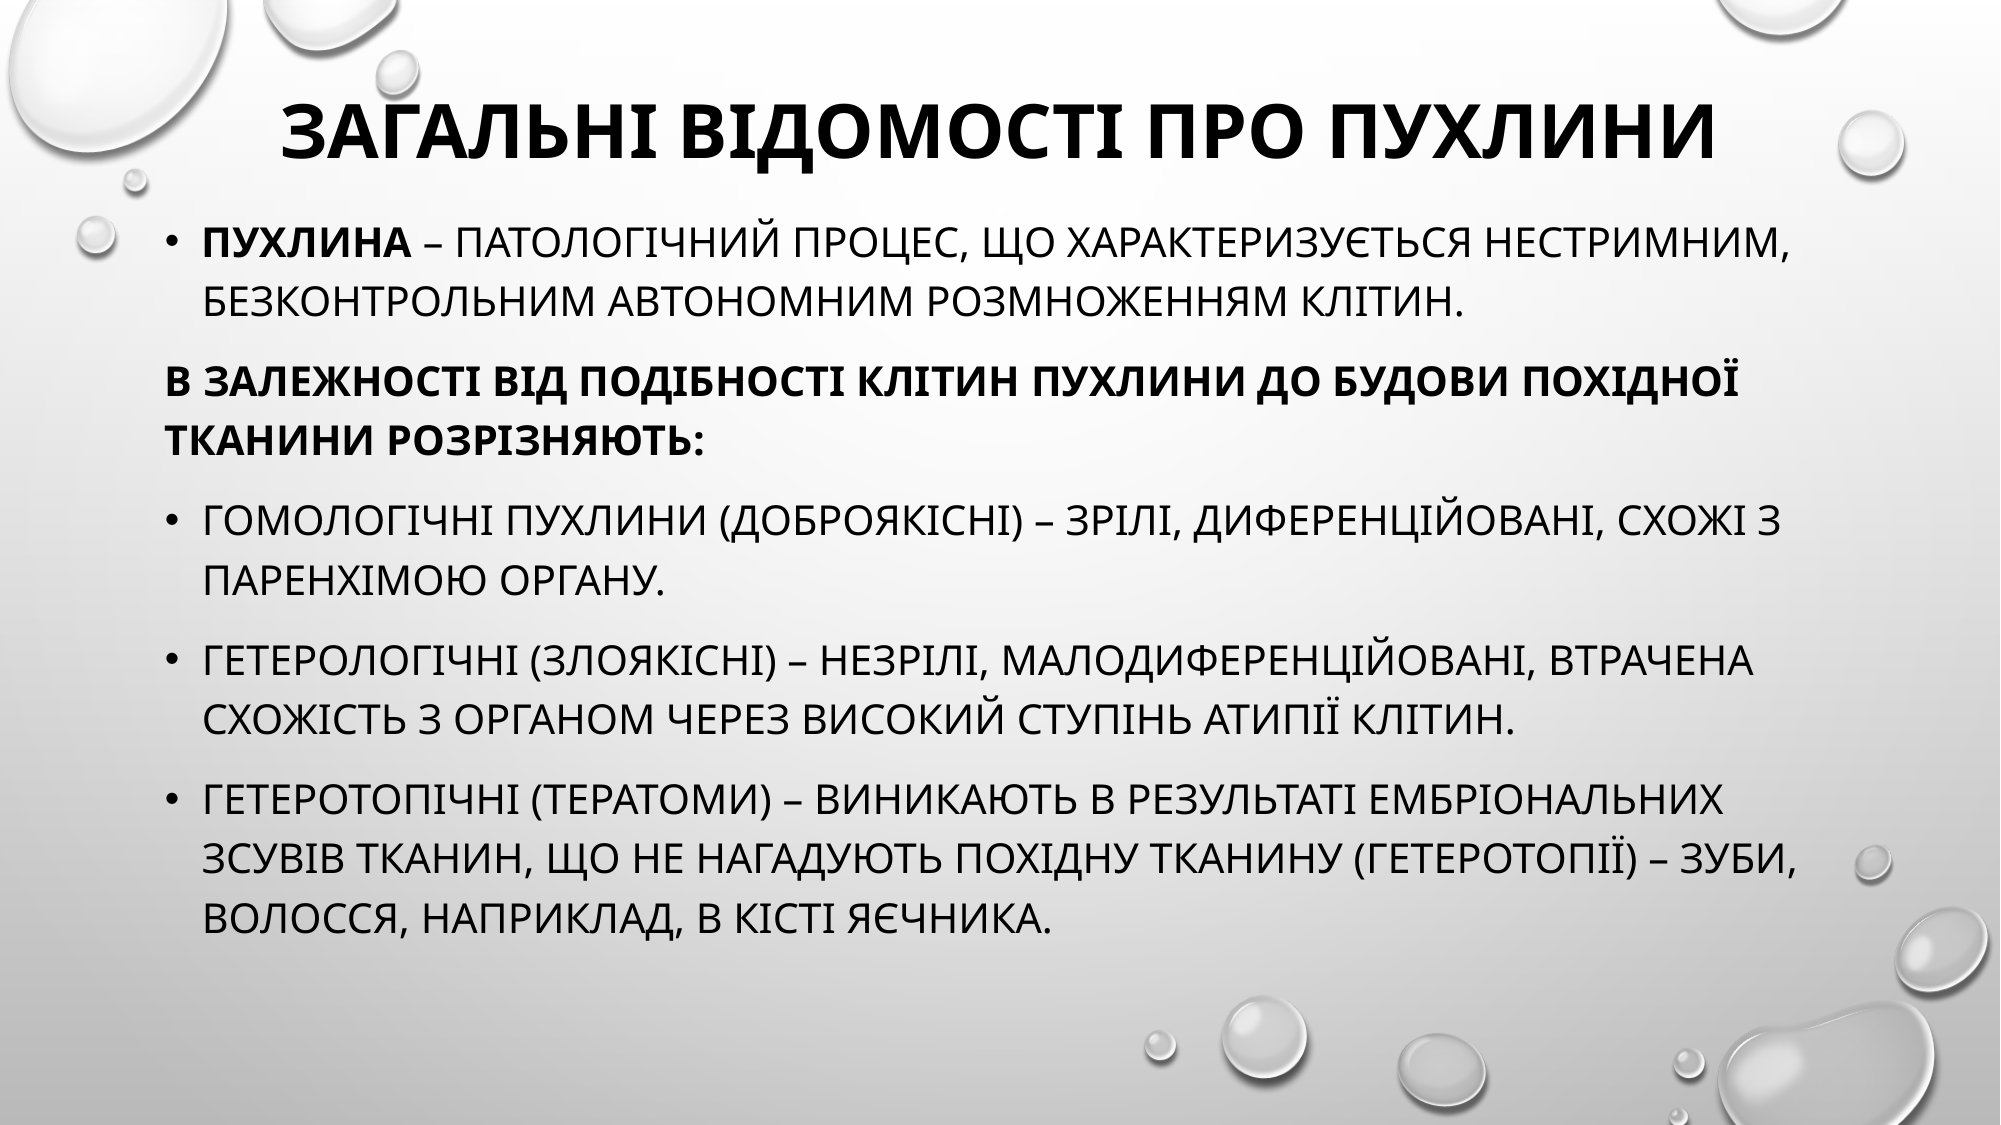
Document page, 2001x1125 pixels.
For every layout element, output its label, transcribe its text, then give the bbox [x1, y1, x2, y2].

picture [0, 0, 2000, 1125]
list Пухлина – патологічний процес, що характеризується нестримним, безконтрольним автономним розмноженням клітин. В залежності від подібності клітин пухлини до будови похідної тканини розрізняють: Гомологічні пухлини (доброякісні) – зрілі, диференційовані, схожі з паренхімою органу. Гетерологічні (злоякісні) – незрілі, малодиференційовані, втрачена схожість з органом через високий ступінь атипії клітин. Гетеротопічні (тератоми) – виникають в результаті ембріональних зсувів тканин, що не нагадують похідну тканину (гетеротопії) – зуби, волосся, наприклад, в кісті яєчника. [149, 198, 1850, 950]
title Загальні відомості про пухлини [149, 69, 1851, 199]
